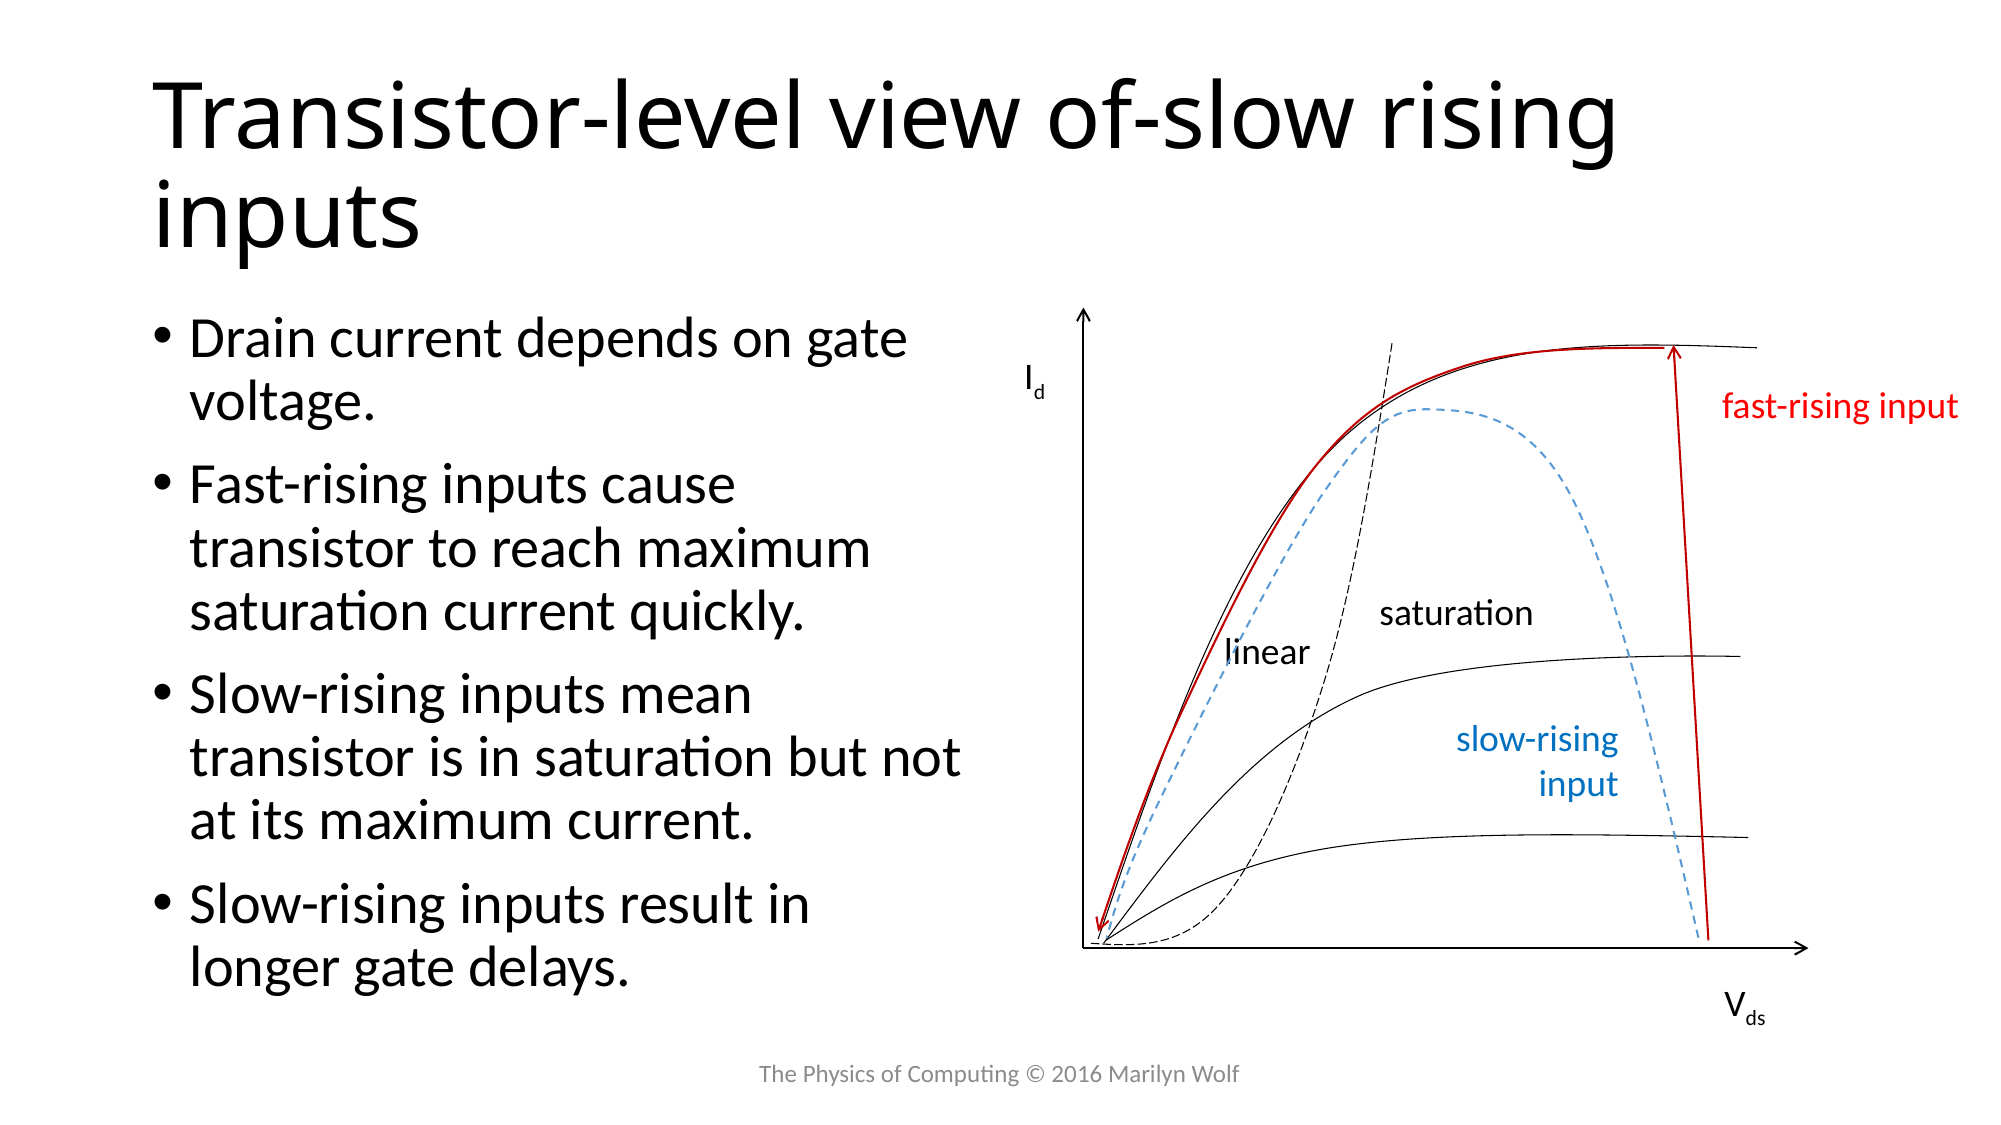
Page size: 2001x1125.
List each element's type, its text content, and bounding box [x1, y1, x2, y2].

text_box [1095, 905, 1106, 932]
title Transistor-level view of-slow rising inputs [137, 59, 1863, 278]
text_box [1358, 341, 1393, 409]
footer The Physics of Computing © 2016 Marilyn Wolf [662, 1042, 1338, 1103]
text_box [1566, 344, 1691, 409]
text_box [1090, 926, 1171, 946]
text_box Id [1009, 345, 1061, 411]
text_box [1106, 409, 1699, 938]
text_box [1673, 345, 1979, 941]
text_box Vds [1709, 971, 1781, 1038]
text_box [1371, 346, 1665, 409]
list Drain current depends on gate voltage. Fast-rising inputs cause transistor to reach maximum saturation current quickly. Slow-rising inputs mean transistor is in saturation but not at its maximum current. Slow-rising inputs result in longer gate delays. [137, 299, 988, 1014]
